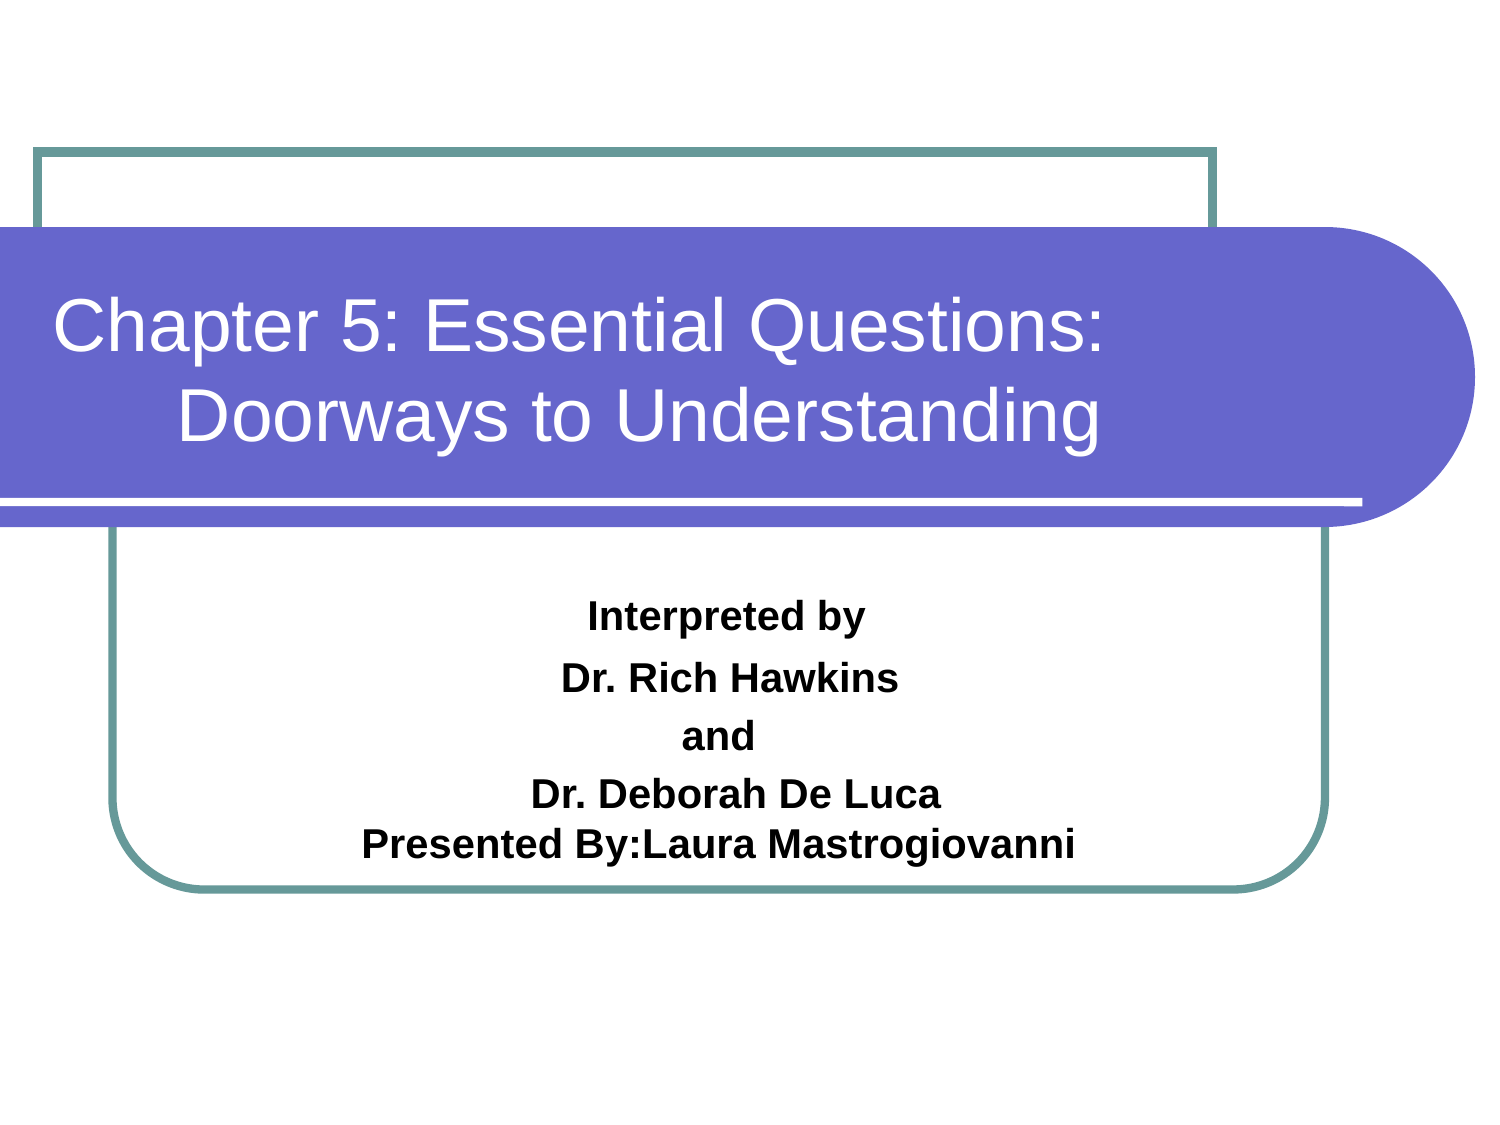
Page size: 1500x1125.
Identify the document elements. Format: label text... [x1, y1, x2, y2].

title Chapter 5: Essential Questions: Doorways to Understanding [37, 233, 1363, 499]
subtitle Interpreted by Dr. Rich Hawkins and Dr. Deborah De Luca Presented By:Laura Mastrogiovanni [174, 564, 1263, 901]
